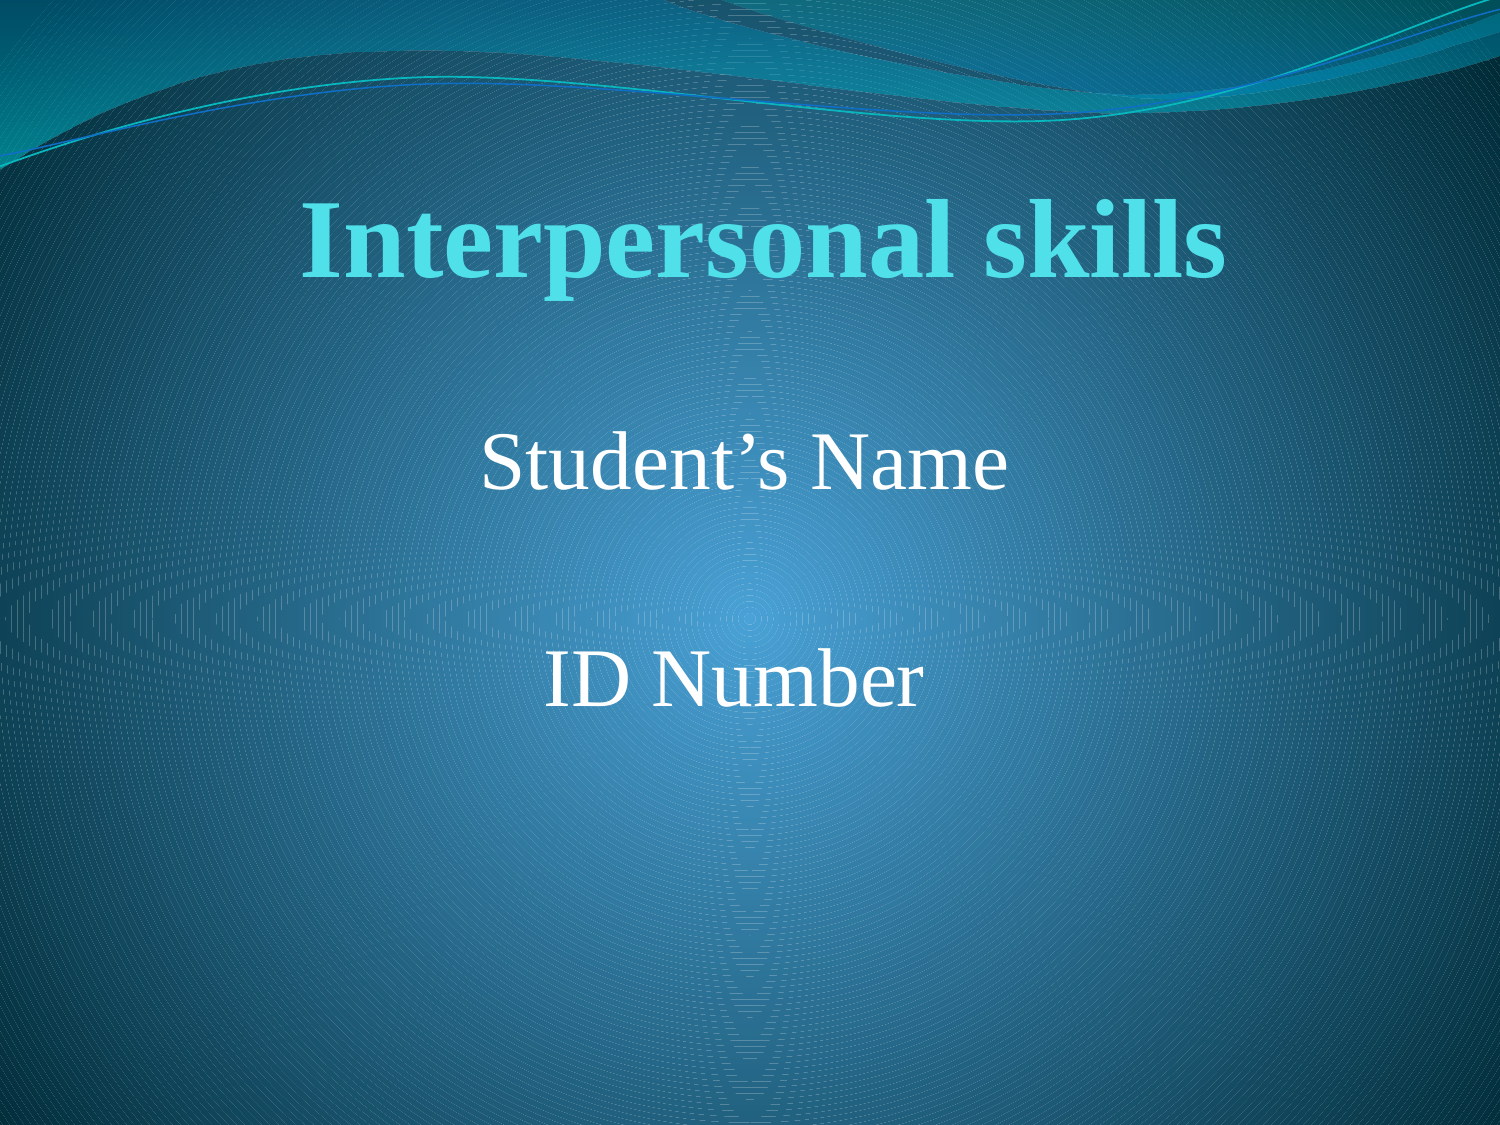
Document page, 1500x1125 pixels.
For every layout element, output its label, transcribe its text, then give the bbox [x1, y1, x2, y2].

title Interpersonal skills [125, 0, 1463, 300]
subtitle Student’s Name ID Number [362, 299, 1138, 1075]
